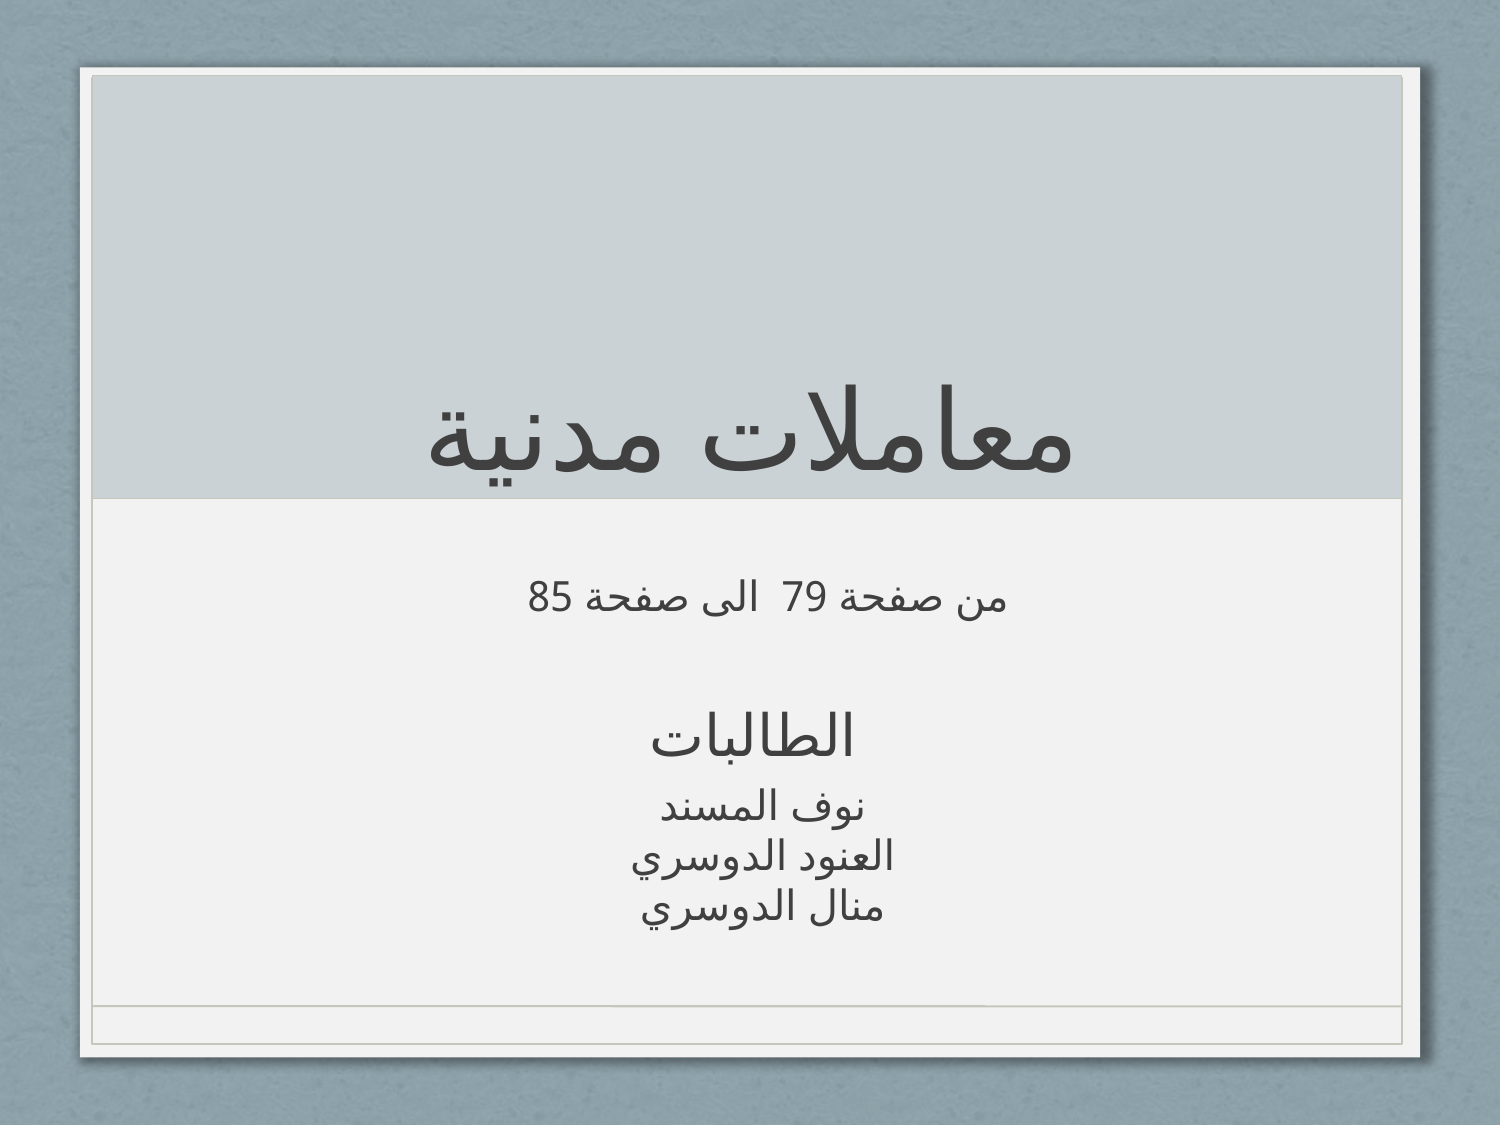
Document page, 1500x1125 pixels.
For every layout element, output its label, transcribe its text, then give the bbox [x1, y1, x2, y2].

text_box الطالبات نوف المسند العنود الدوسري منال الدوسري [525, 636, 1012, 936]
subtitle من صفحة 79 الى صفحة 85 [165, 562, 1371, 634]
title معاملات مدنية [150, 184, 1355, 500]
